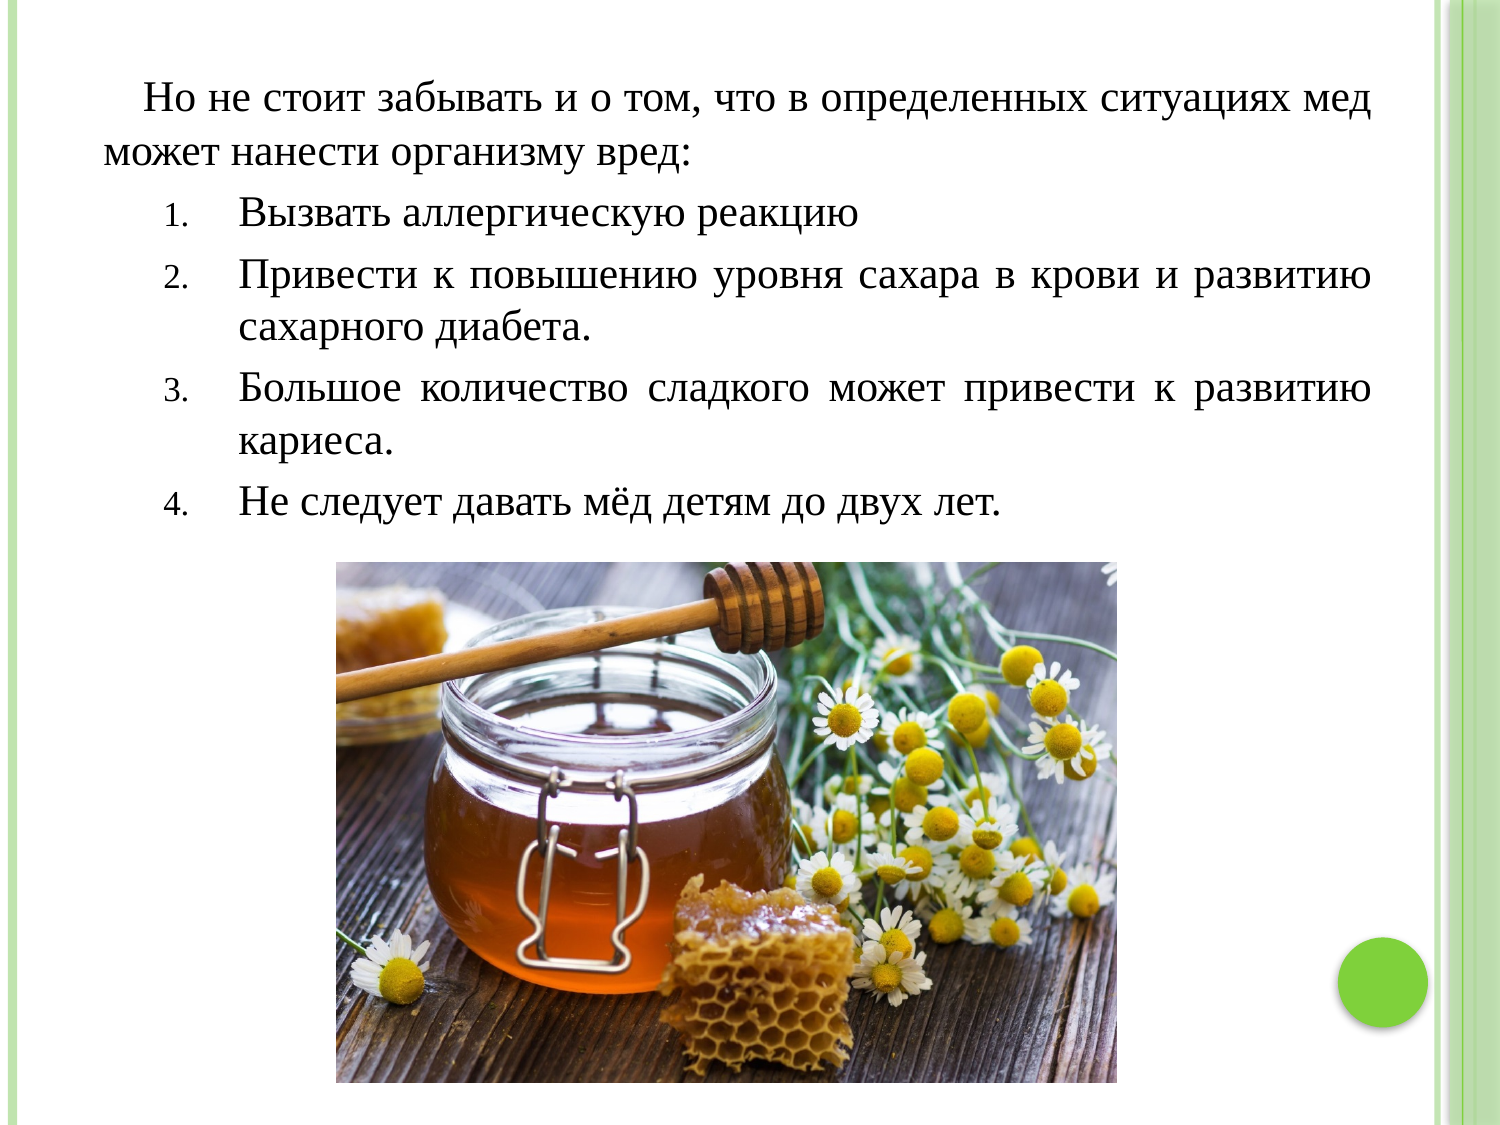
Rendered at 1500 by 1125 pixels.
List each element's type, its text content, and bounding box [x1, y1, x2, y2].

picture [336, 562, 1117, 1083]
list Но не стоит забывать и о том, что в определенных ситуациях мед может нанести организму вред: Вызвать аллергическую реакцию Привести к повышению уровня сахара в крови и развитию сахарного диабета. Большое количество сладкого может привести к развитию кариеса. Не следует давать мёд детям до двух лет. [88, 54, 1388, 805]
